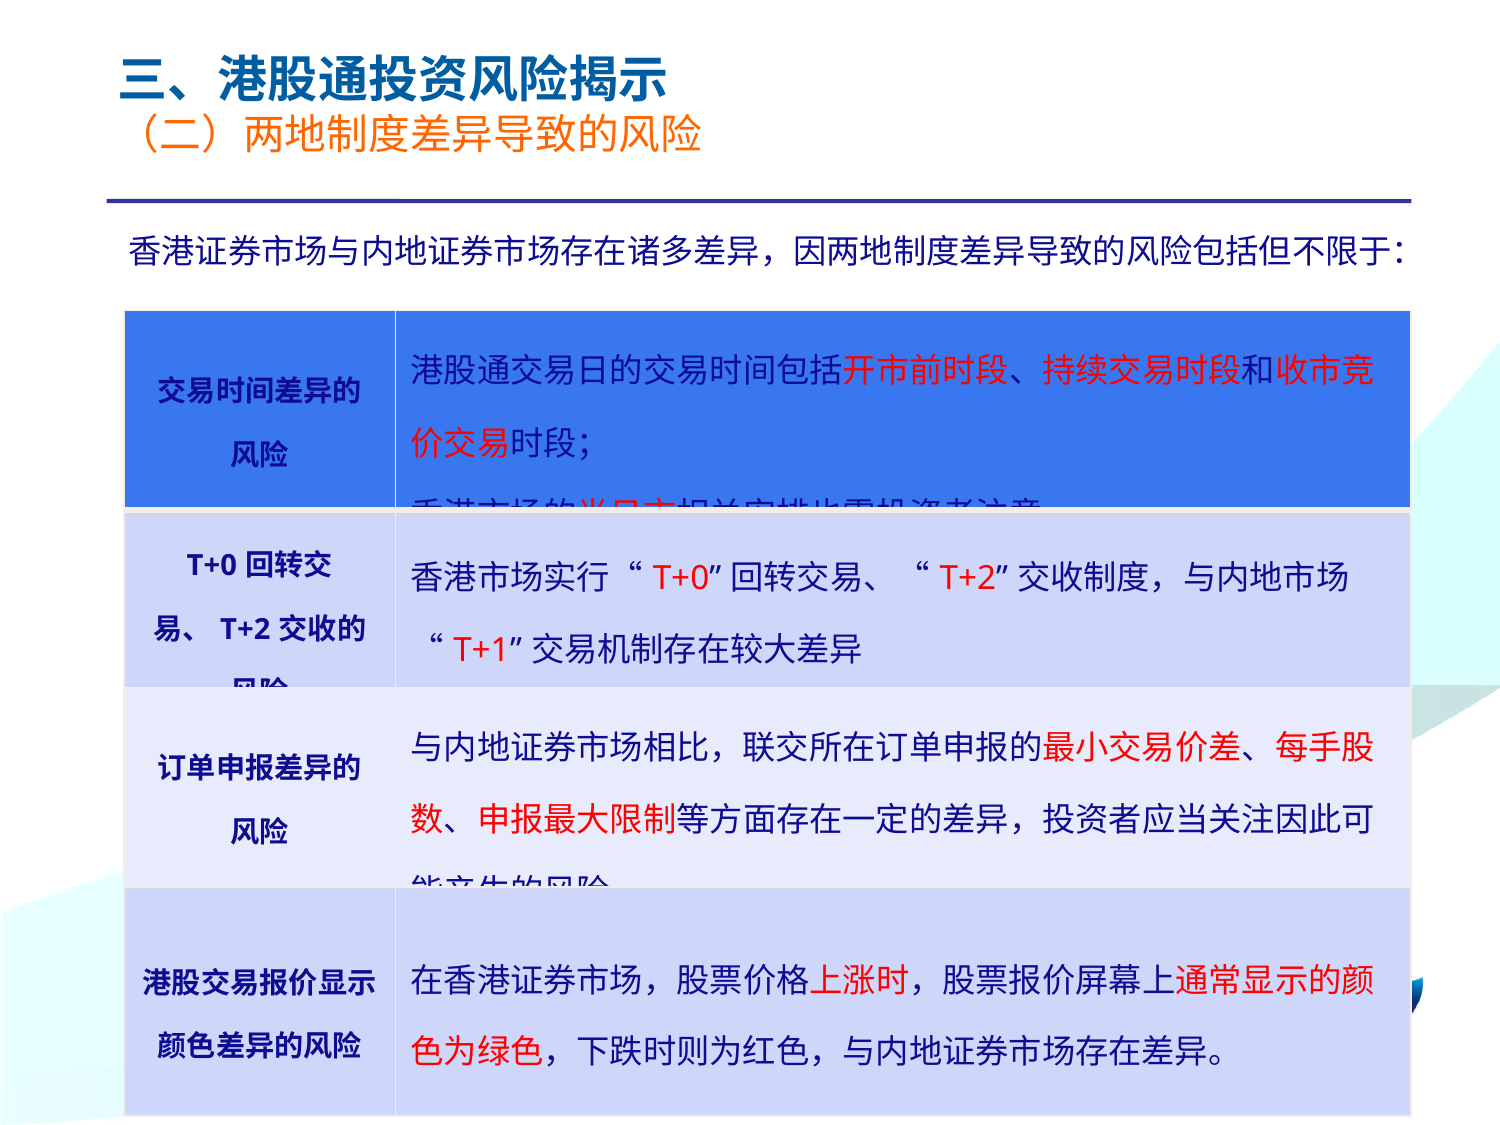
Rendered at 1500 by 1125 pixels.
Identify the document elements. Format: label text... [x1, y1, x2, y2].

text_box 香港证券市场与内地证券市场存在诸多差异，因两地制度差异导致的风险包括但不限于： [113, 222, 1441, 278]
table_cell 与内地证券市场相比，联交所在订单申报的最小交易价差、每手股数、申报最大限制等方面存在一定的差异，投资者应当关注因此可能产生的风险。 [396, 688, 1410, 886]
table_cell 订单申报差异的 风险 [125, 688, 395, 886]
table_cell 在香港证券市场，股票价格上涨时，股票报价屏幕上通常显示的颜色为绿色，下跌时则为红色，与内地证券市场存在差异。 [396, 888, 1410, 1115]
table_cell T+0回转交易、T+2交收的风险 [125, 513, 395, 687]
picture [0, 0, 1500, 1125]
text_box 三、港股通投资风险揭示 （二）两地制度差异导致的风险 [106, 42, 1182, 164]
table_cell 香港市场实行“T+0”回转交易、“T+2”交收制度，与内地市场“T+1”交易机制存在较大差异 [396, 513, 1410, 687]
table_header 港股通交易日的交易时间包括开市前时段、持续交易时段和收市竞价交易时段； 香港市场的半日市相关安排也需投资者注意。 [396, 311, 1410, 507]
table_cell 港股交易报价显示颜色差异的风险 [125, 888, 395, 1115]
table_header 交易时间差异的 风险 [125, 311, 395, 507]
